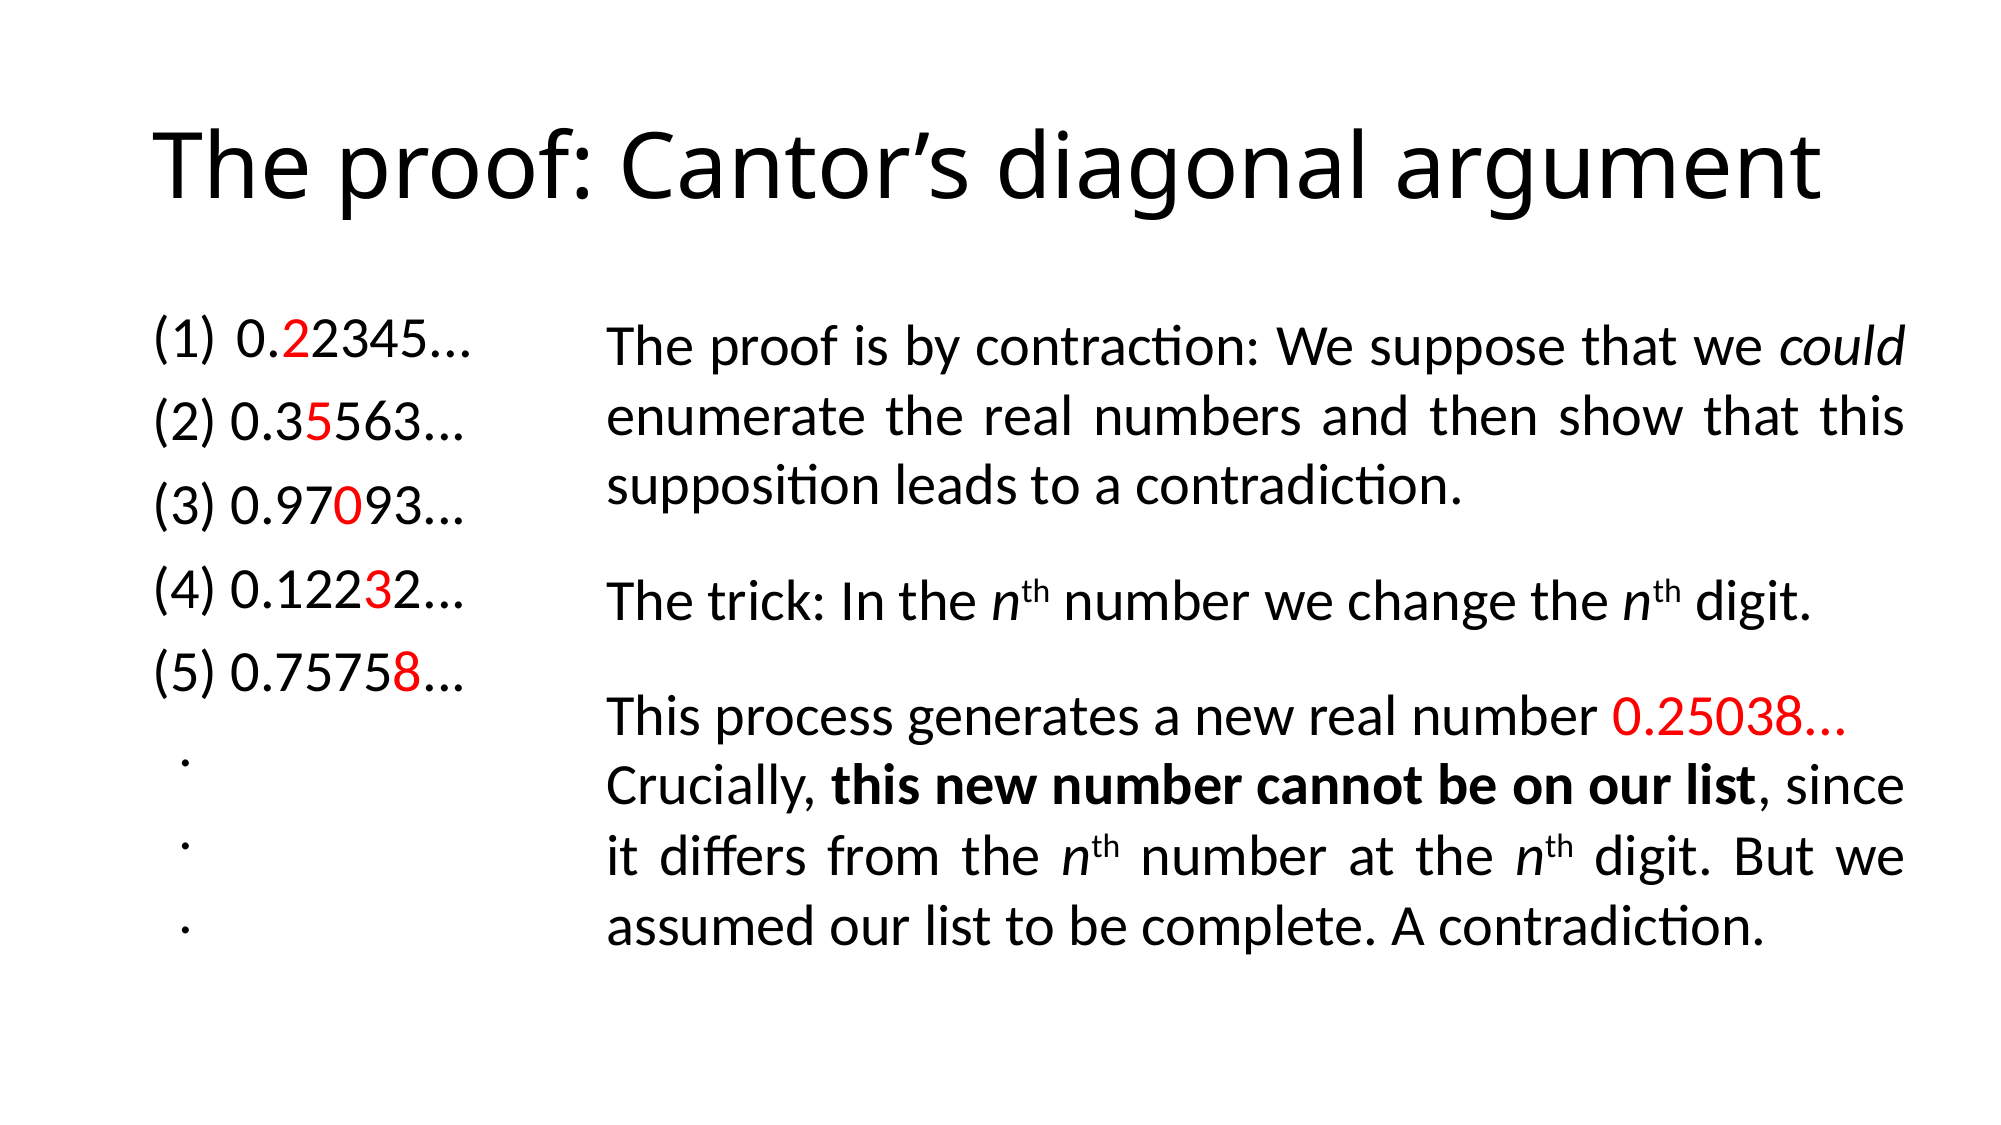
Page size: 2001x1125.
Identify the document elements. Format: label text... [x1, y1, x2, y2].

text_box . . . [137, 708, 532, 989]
text_box The proof is by contraction: We suppose that we could enumerate the real numbers and then show that this supposition leads to a contradiction. The trick: In the nth number we change the nth digit. This process generates a new real number 0.25038... Crucially, this new number cannot be on our list, since it differs from the nth number at the nth digit. But we assumed our list to be complete. A contradiction. [591, 299, 1921, 964]
title The proof: Cantor’s diagonal argument [137, 59, 1863, 278]
list 0.22345... (2) 0.35563... (3) 0.97093... (4) 0.12232... (5) 0.75758... [137, 299, 532, 708]
